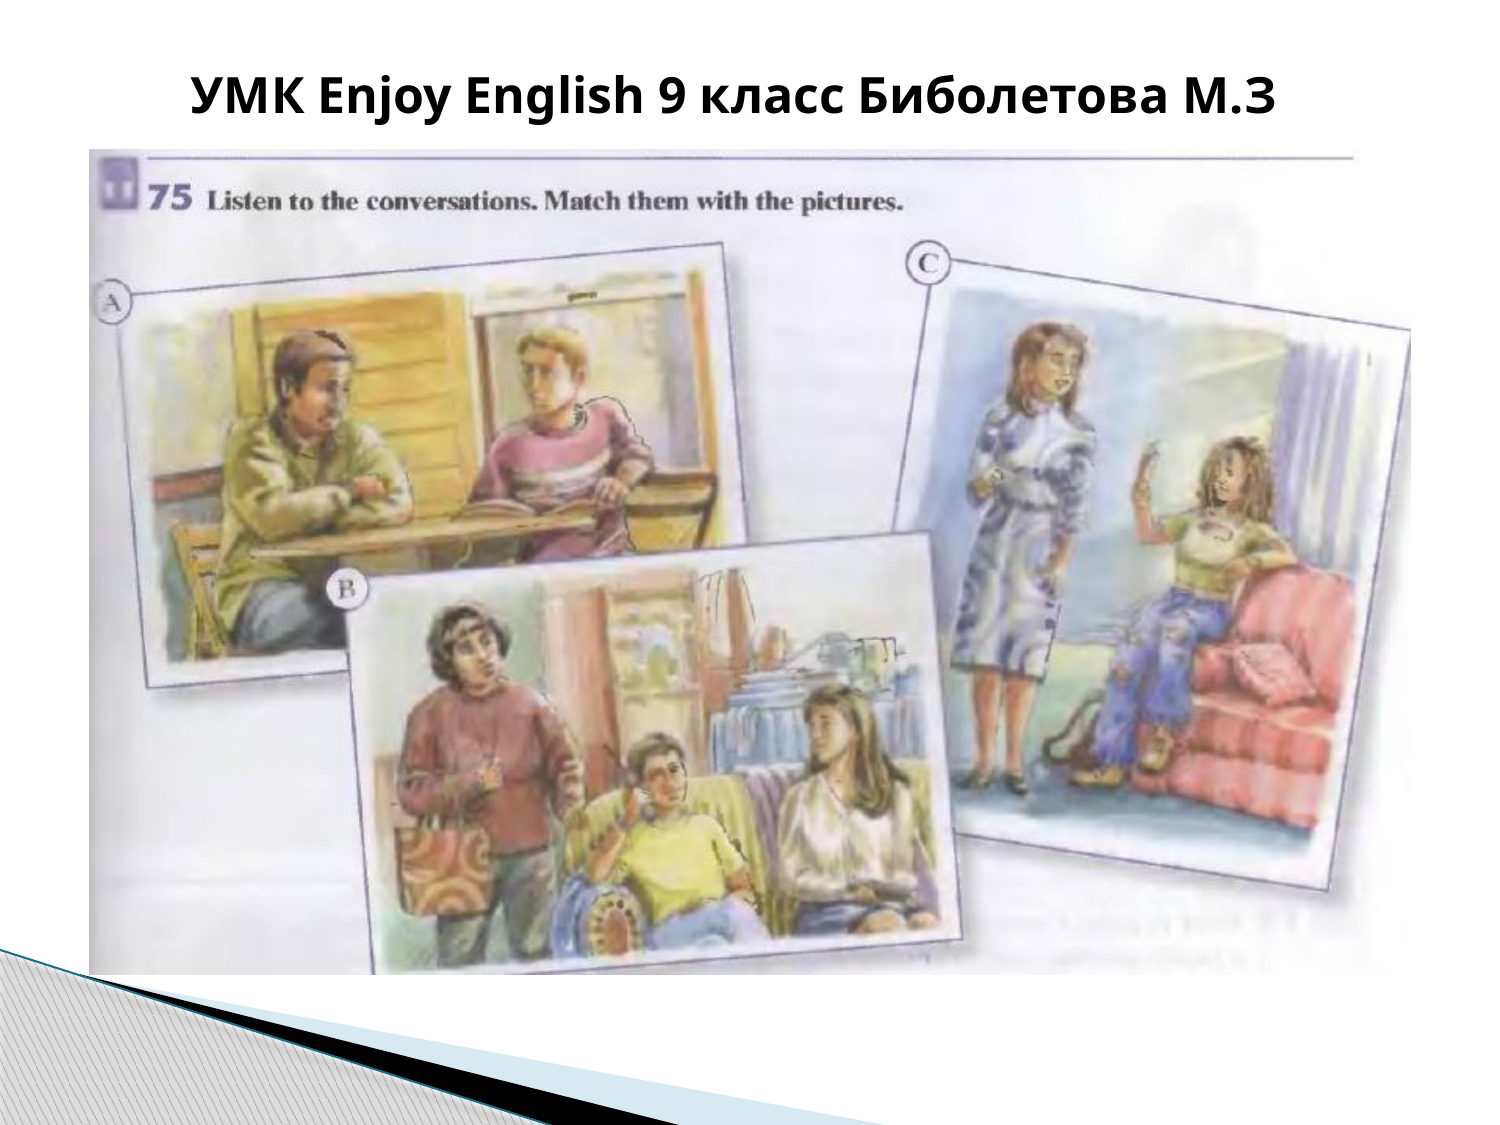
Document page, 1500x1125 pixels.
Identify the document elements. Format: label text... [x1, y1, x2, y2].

text_box УМК Enjoy English 9 класс Биболетова М.З [175, 35, 1477, 153]
picture [89, 149, 1411, 976]
